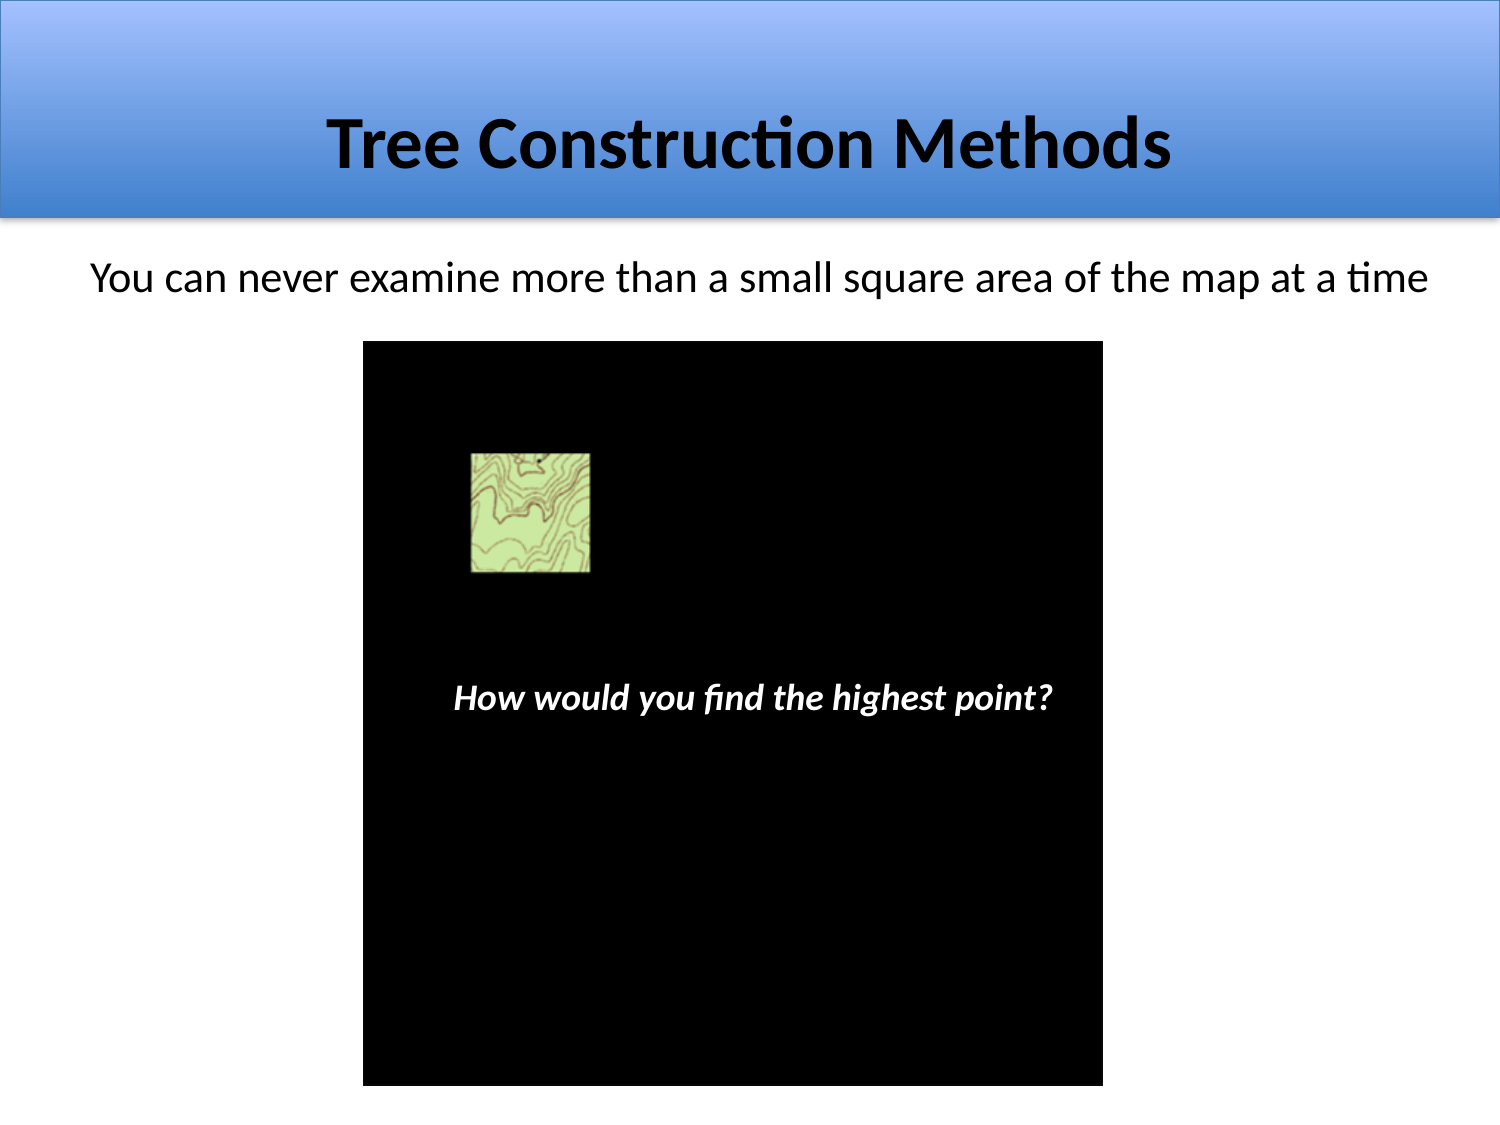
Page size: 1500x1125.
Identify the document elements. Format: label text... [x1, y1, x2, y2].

picture [362, 341, 1103, 1086]
list You can never examine more than a small square area of the map at a time [75, 241, 1477, 342]
title Tree Construction Methods [75, 45, 1425, 233]
